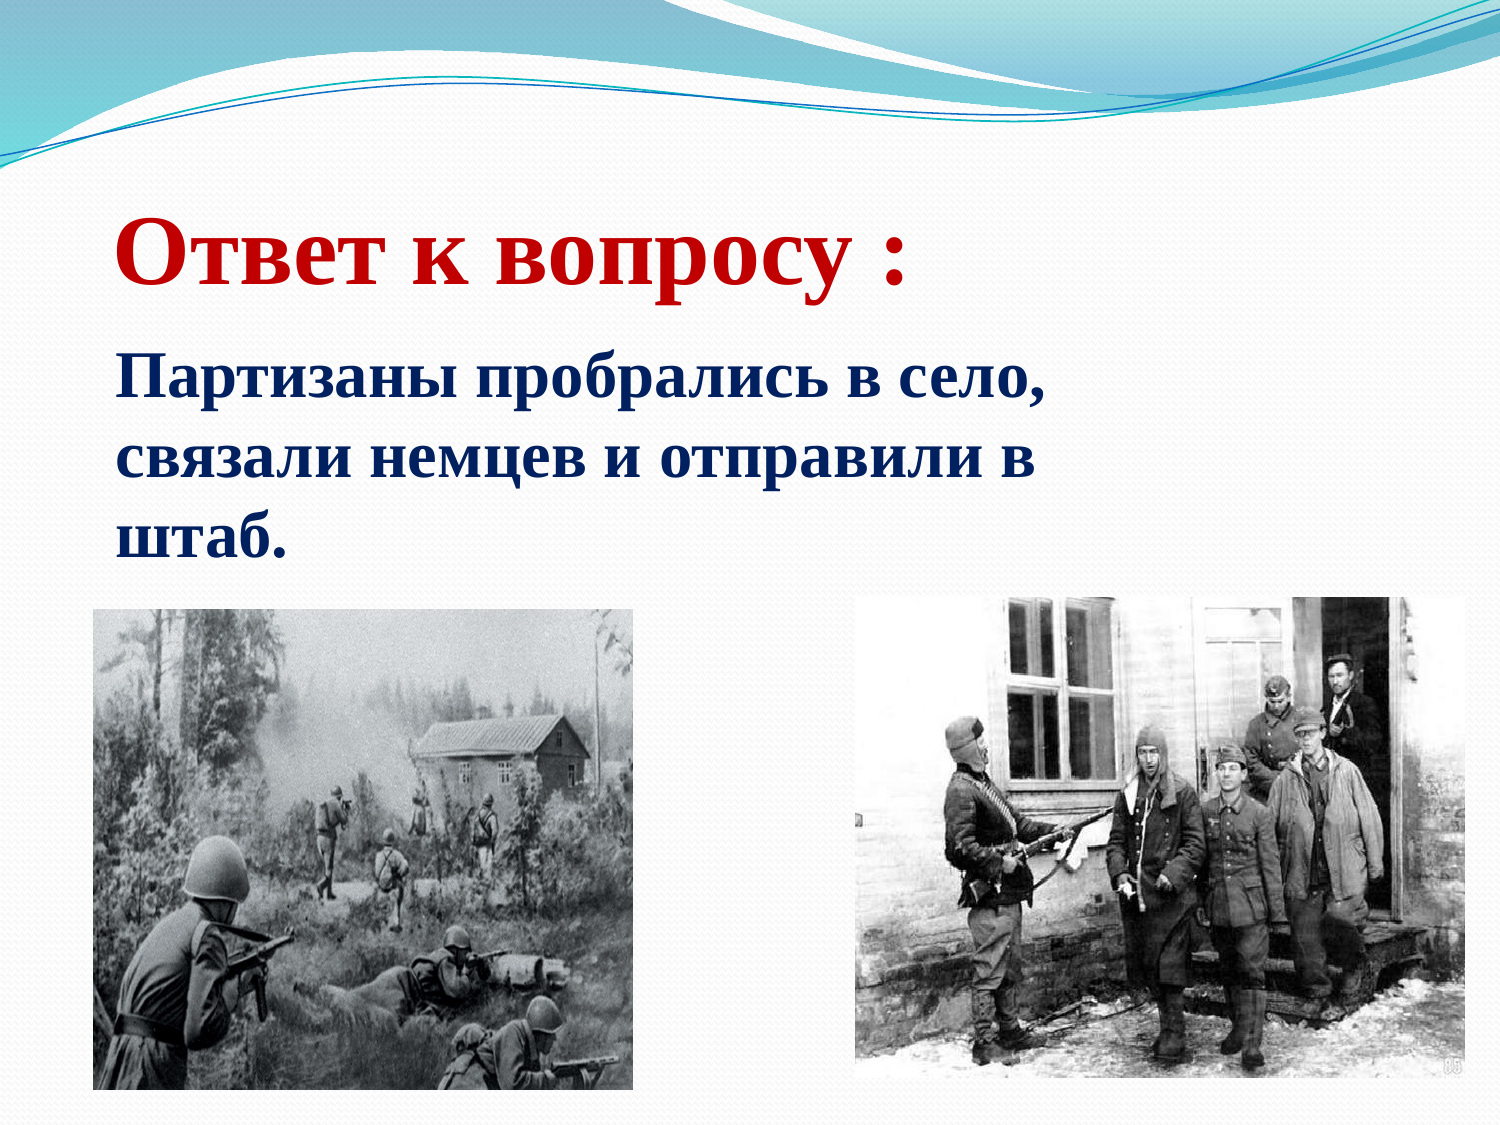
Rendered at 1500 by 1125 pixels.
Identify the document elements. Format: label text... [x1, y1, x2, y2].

list Партизаны пробрались в село, связали немцев и отправили в штаб. [112, 275, 1067, 1025]
picture [855, 597, 1466, 1079]
title Ответ к вопросу : [112, 128, 985, 275]
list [93, 609, 633, 1091]
